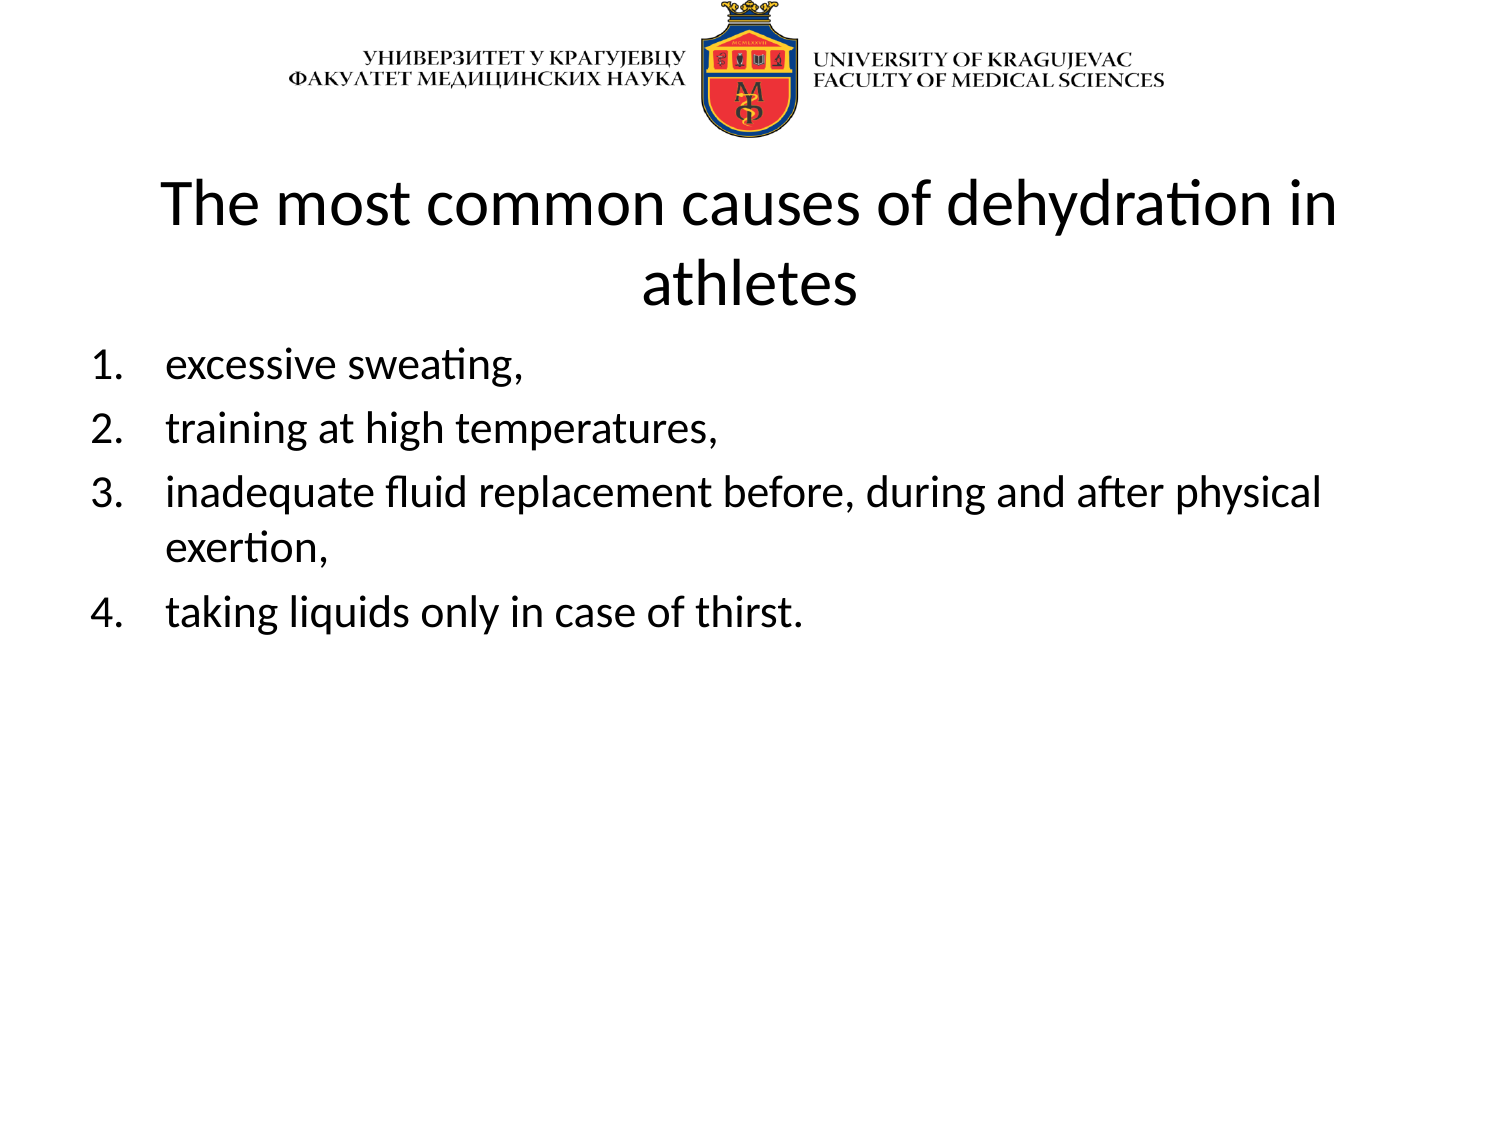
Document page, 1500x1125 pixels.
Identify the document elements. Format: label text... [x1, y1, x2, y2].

picture [289, 0, 1164, 138]
list excessive sweating, training at high temperatures, inadequate fluid replacement before, during and after physical exertion, taking liquids only in case of thirst. [74, 326, 1426, 1107]
title The most common causes of dehydration in athletes [74, 162, 1426, 315]
